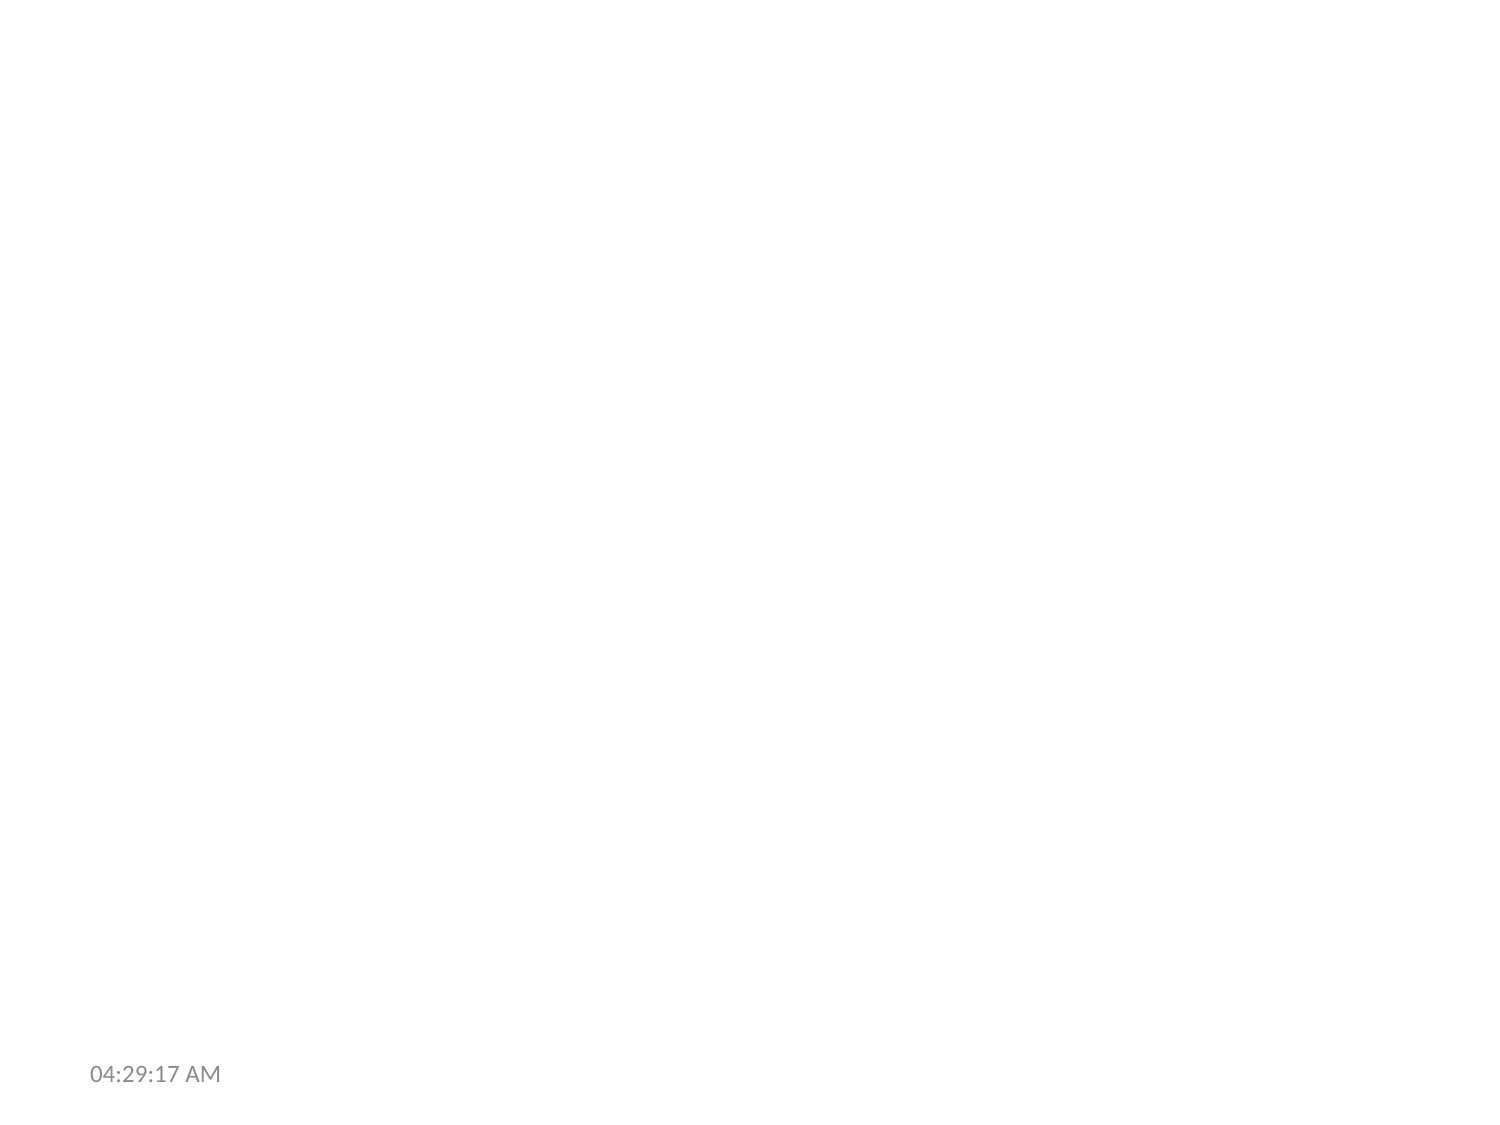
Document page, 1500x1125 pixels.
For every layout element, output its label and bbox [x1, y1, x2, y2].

slide_number [75, 1042, 425, 1103]
